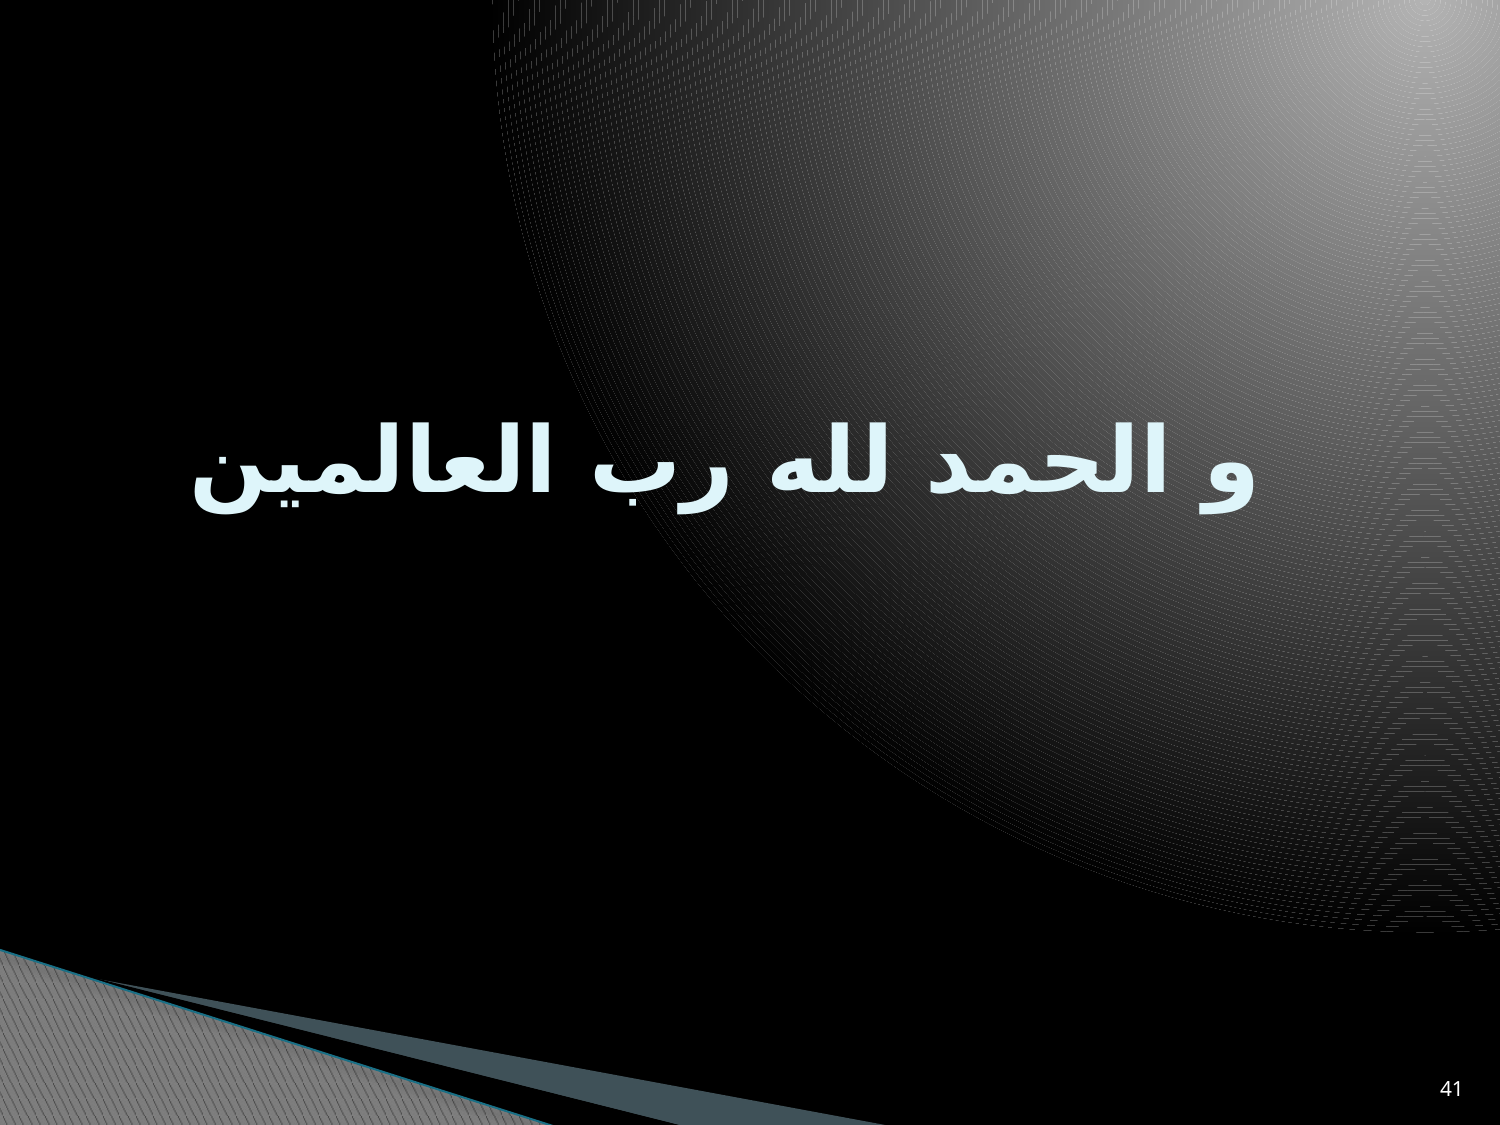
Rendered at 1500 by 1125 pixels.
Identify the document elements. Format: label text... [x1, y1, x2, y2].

slide_number 41 [1418, 1051, 1479, 1112]
title و الحمد لله رب العالمين [62, 362, 1413, 550]
picture [0, 952, 543, 1125]
